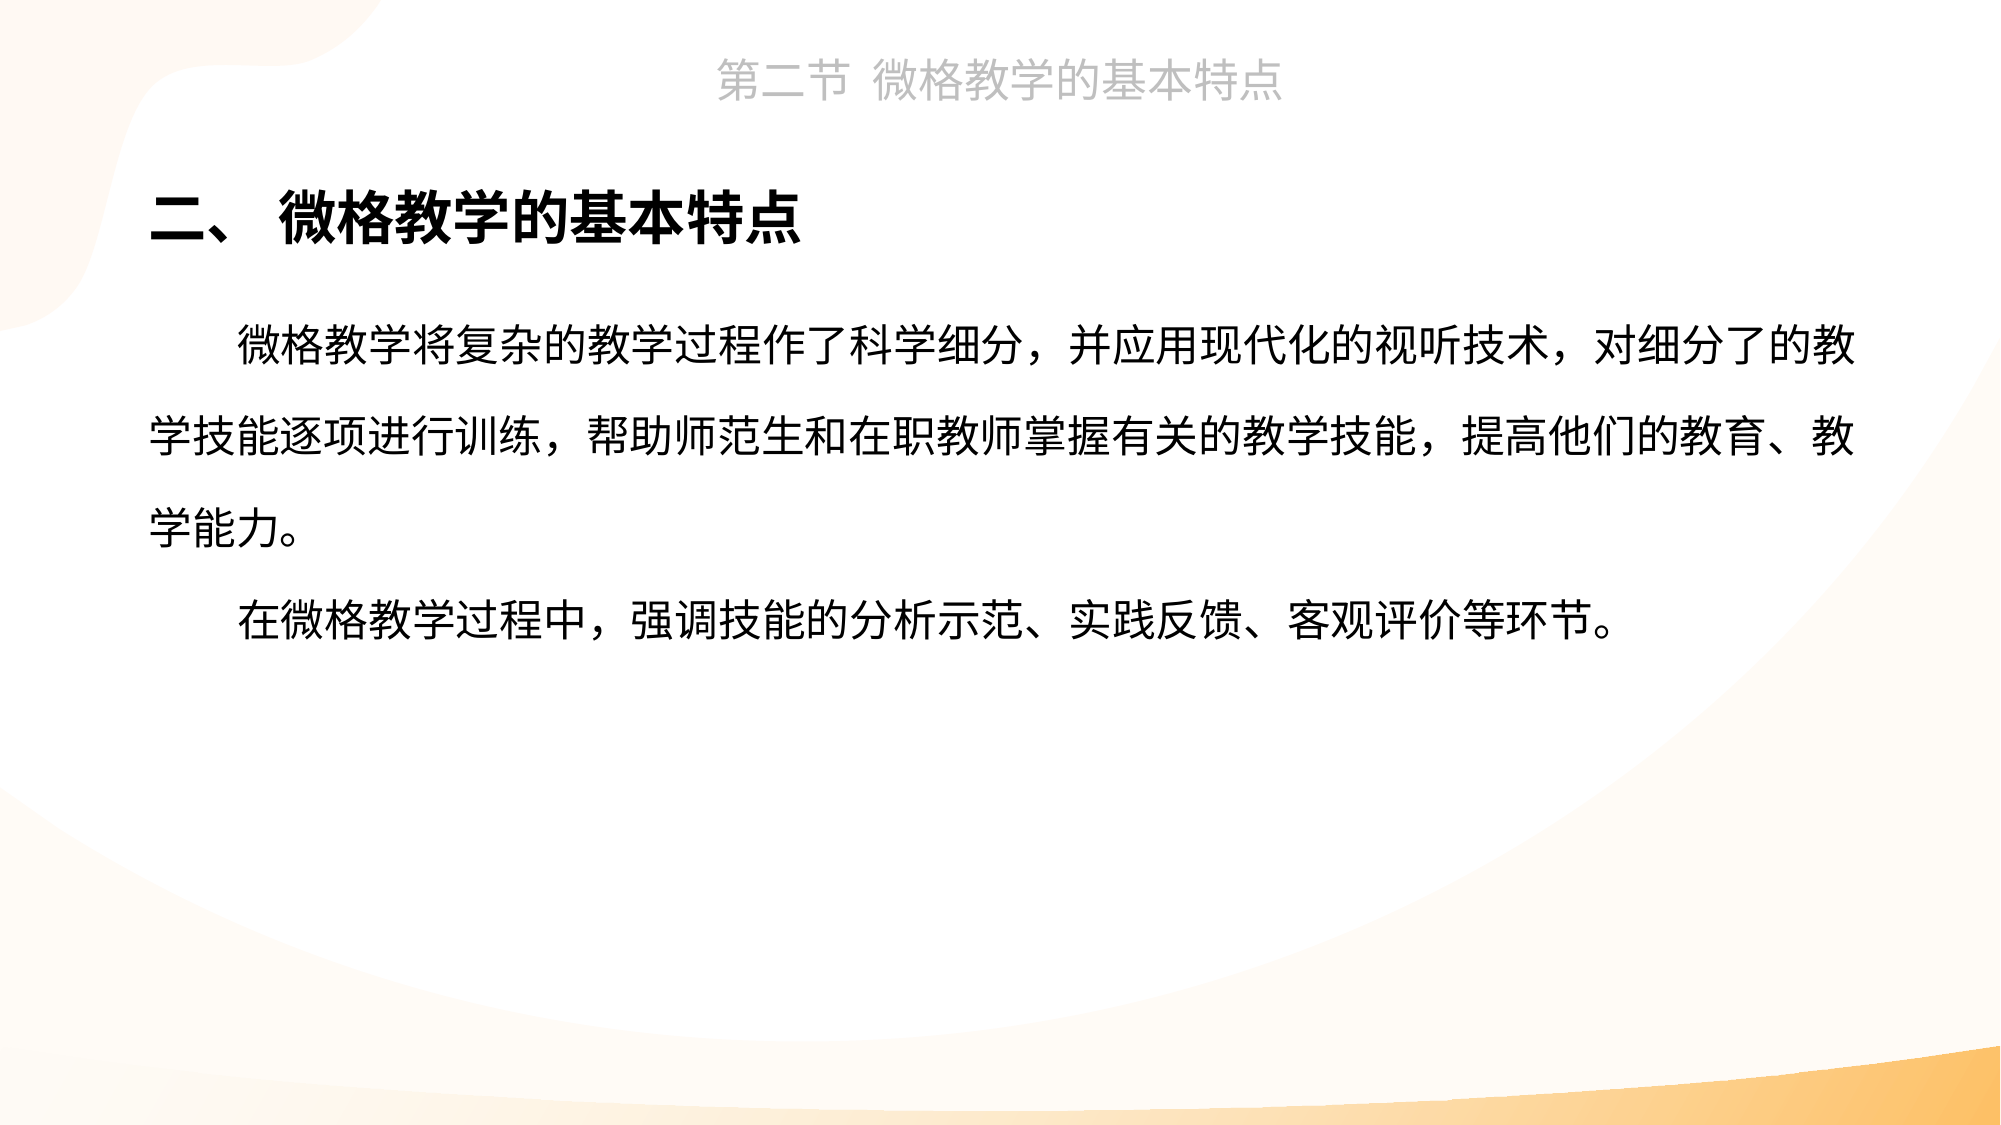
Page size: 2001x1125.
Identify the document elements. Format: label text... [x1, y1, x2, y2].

text_box 微格教学将复杂的教学过程作了科学细分，并应用现代化的视听技术，对细分了的教学技能逐项进行训练，帮助师范生和在职教师掌握有关的教学技能，提高他们的教育、教学能力。 在微格教学过程中，强调技能的分析示范、实践反馈、客观评价等环节。 [133, 270, 1880, 653]
text_box 二、 微格教学的基本特点 [133, 173, 1309, 259]
